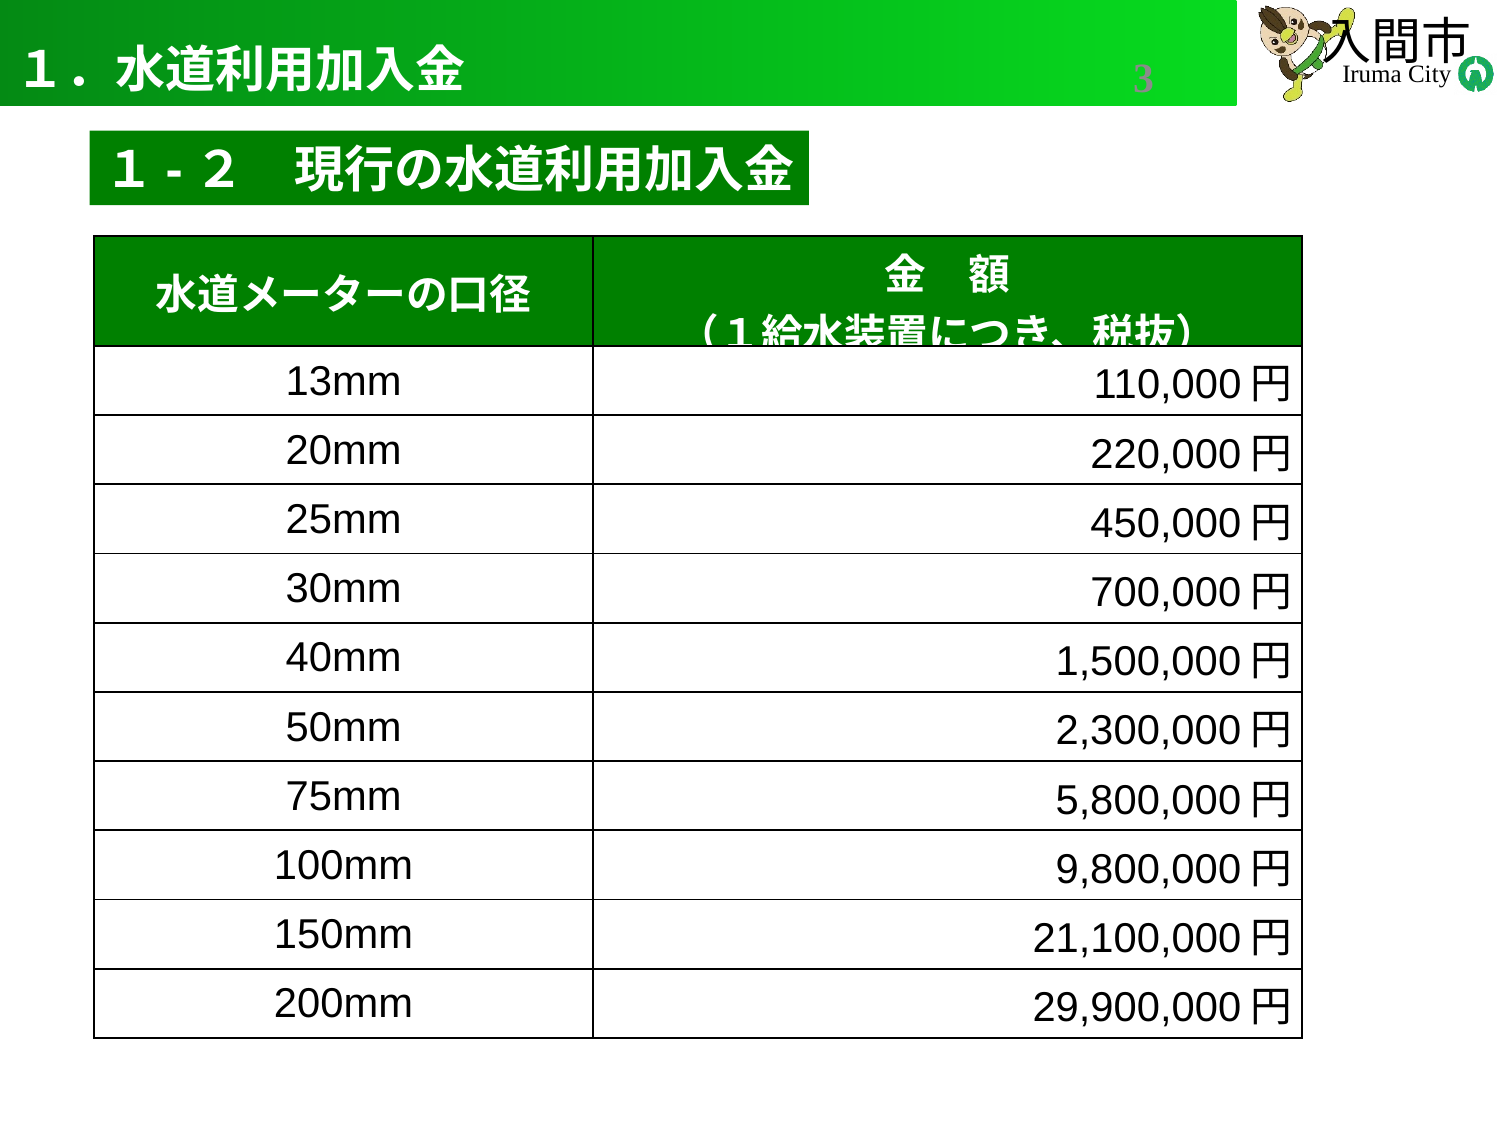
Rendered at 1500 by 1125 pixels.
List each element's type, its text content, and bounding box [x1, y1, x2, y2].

table_cell 450,000円 [594, 485, 1301, 553]
table_cell 20mm [95, 416, 592, 483]
table_header 水道メーターの口径 [95, 237, 592, 345]
slide_number 3 [1062, 41, 1170, 108]
table_header 金 額 （１給水装置につき、税抜） [594, 237, 1301, 345]
table_cell 100mm [95, 831, 592, 899]
table_cell 220,000円 [594, 416, 1301, 483]
text_box １-２ 現行の水道利用加入金 [89, 130, 809, 206]
table_cell 9,800,000円 [594, 831, 1301, 899]
table_cell 75mm [95, 762, 592, 829]
table_cell 5,800,000円 [594, 762, 1301, 829]
table_cell 200mm [95, 970, 592, 1037]
table_cell 40mm [95, 624, 592, 691]
picture [1252, 0, 1358, 106]
table_cell 1,500,000円 [594, 624, 1301, 691]
table_cell 700,000円 [594, 554, 1301, 622]
title １．水道利用加入金 [0, 0, 1237, 106]
picture [1454, 53, 1497, 95]
table_cell 110,000円 [594, 347, 1301, 414]
table_cell 2,300,000円 [594, 693, 1301, 760]
table_cell 50mm [95, 693, 592, 760]
table_cell 21,100,000円 [594, 900, 1301, 968]
table_cell 29,900,000円 [594, 970, 1301, 1037]
table_cell 30mm [95, 554, 592, 622]
table_cell 13mm [95, 347, 592, 414]
table_cell 25mm [95, 485, 592, 553]
table_cell 150mm [95, 900, 592, 968]
